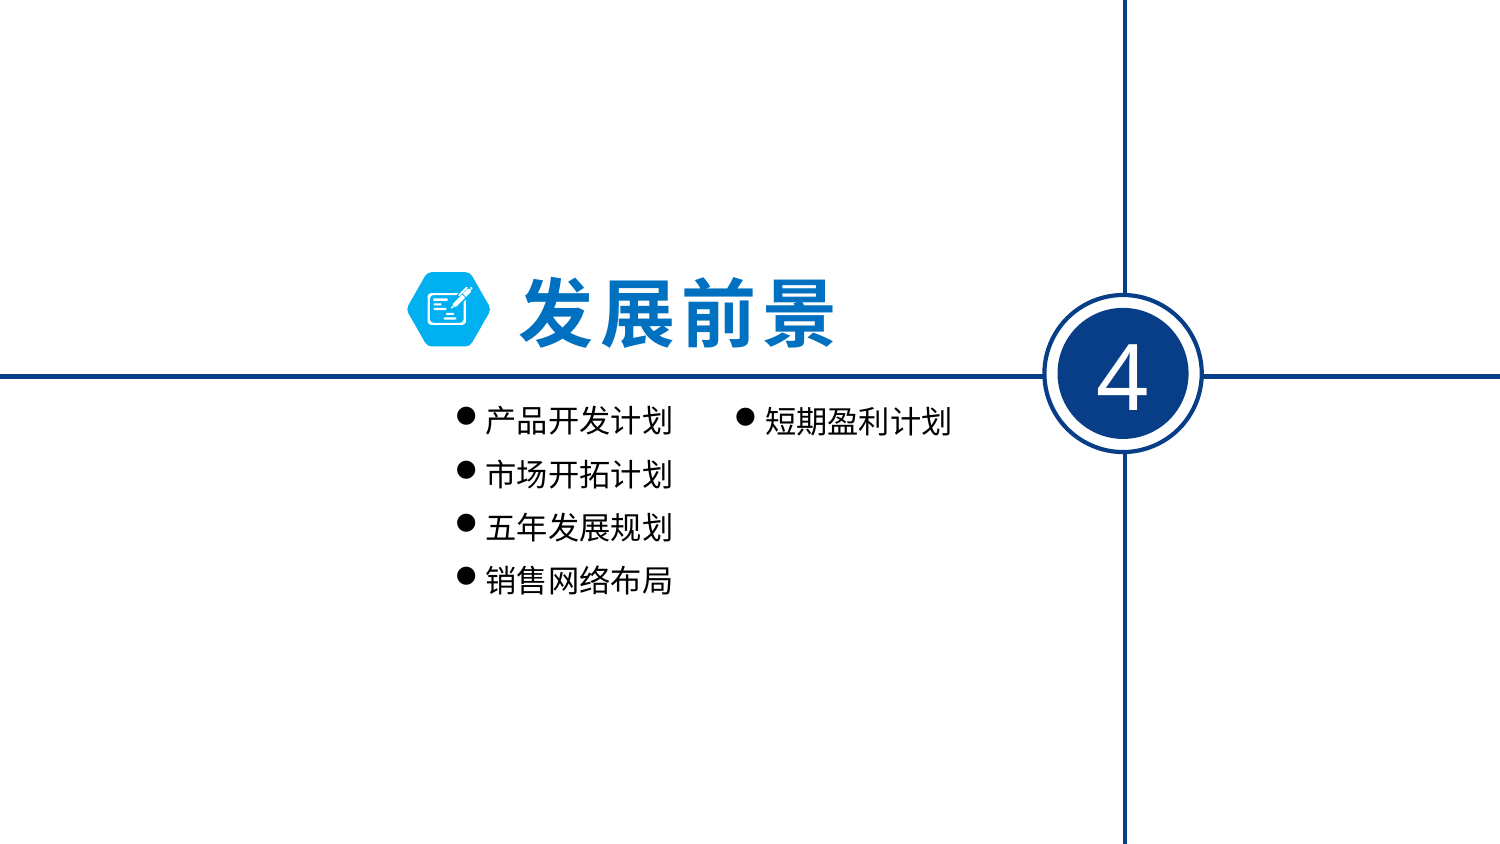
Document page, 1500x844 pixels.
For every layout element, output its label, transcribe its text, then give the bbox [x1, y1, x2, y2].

text_box 发展前景 [504, 259, 863, 365]
text_box [1064, 409, 1120, 455]
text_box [407, 271, 491, 347]
text_box 市场开拓计划 [454, 454, 784, 493]
text_box [1043, 385, 1061, 402]
text_box [1042, 292, 1120, 375]
text_box 4 [1055, 305, 1120, 375]
text_box 短期盈利计划 [734, 402, 1064, 440]
text_box 4 [1129, 385, 1190, 441]
text_box 销售网络布局 [454, 561, 784, 599]
text_box [1129, 385, 1204, 454]
text_box [1129, 293, 1204, 375]
text_box 五年发展规划 [454, 508, 784, 546]
text_box 产品开发计划 [454, 401, 784, 440]
text_box 4 [1129, 306, 1191, 375]
text_box 4 [1056, 385, 1120, 441]
